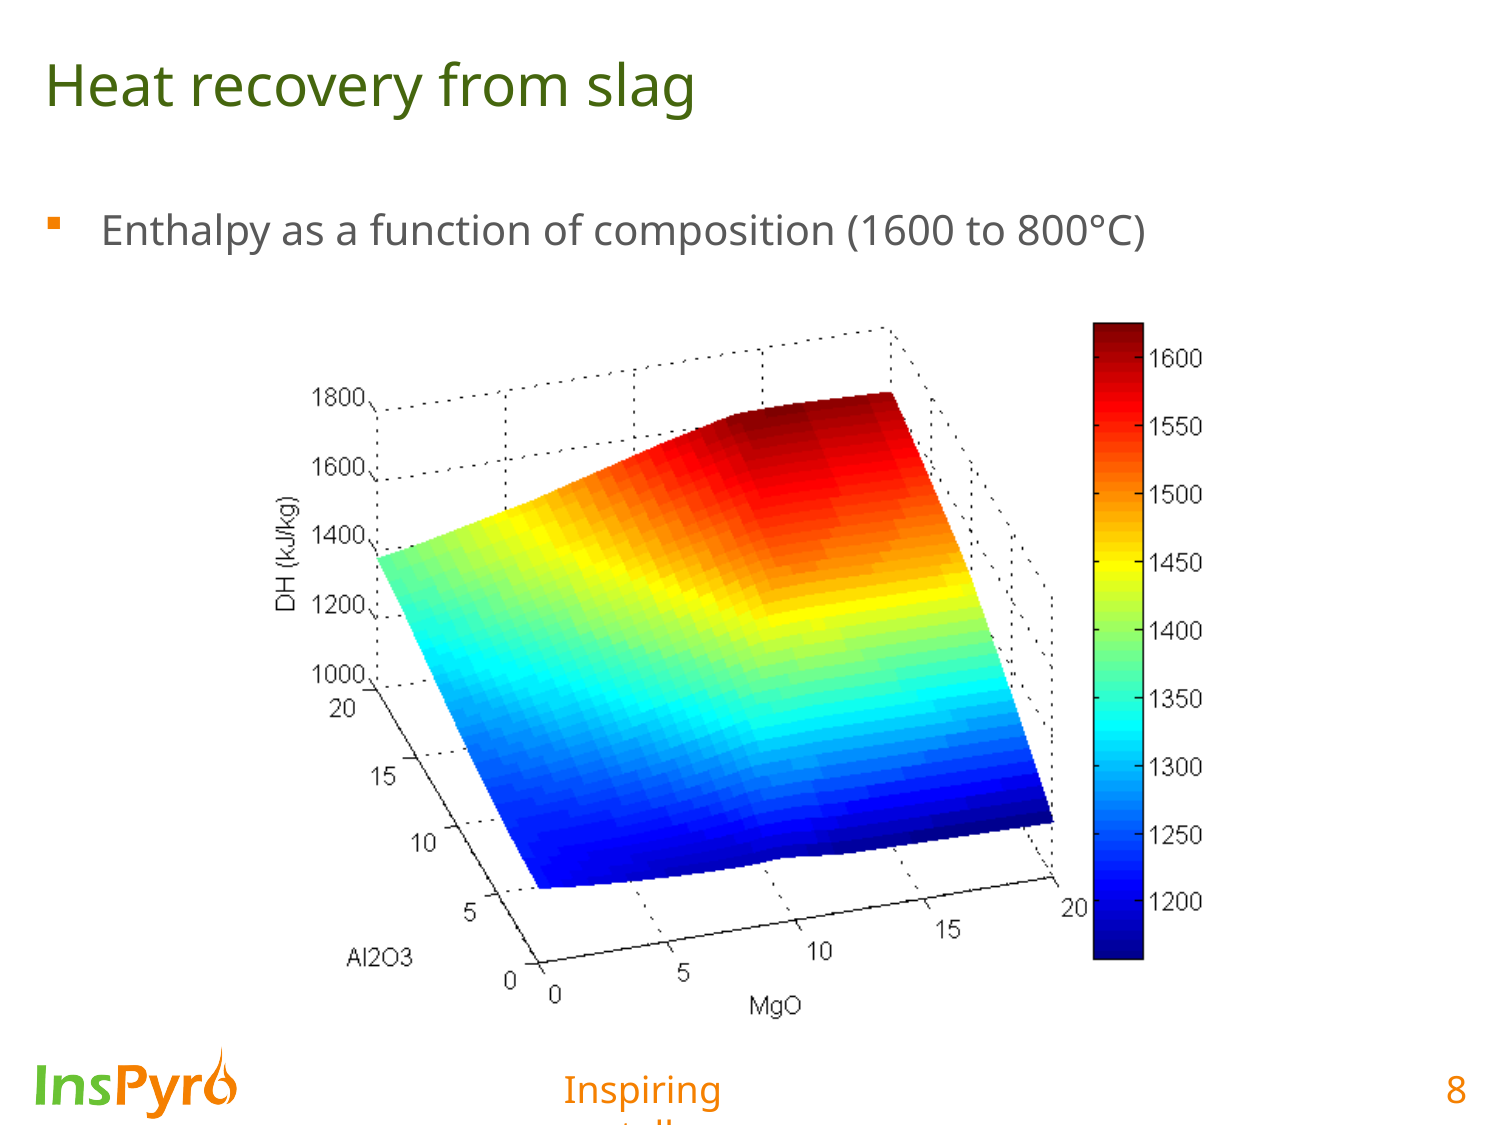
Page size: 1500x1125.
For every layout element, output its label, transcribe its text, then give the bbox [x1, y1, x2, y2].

list Enthalpy as a function of composition (1600 to 800°C) [29, 196, 1471, 965]
picture [29, 266, 1282, 1125]
slide_number 8 [1352, 1058, 1483, 1125]
title Heat recovery from slag [29, 6, 1380, 161]
